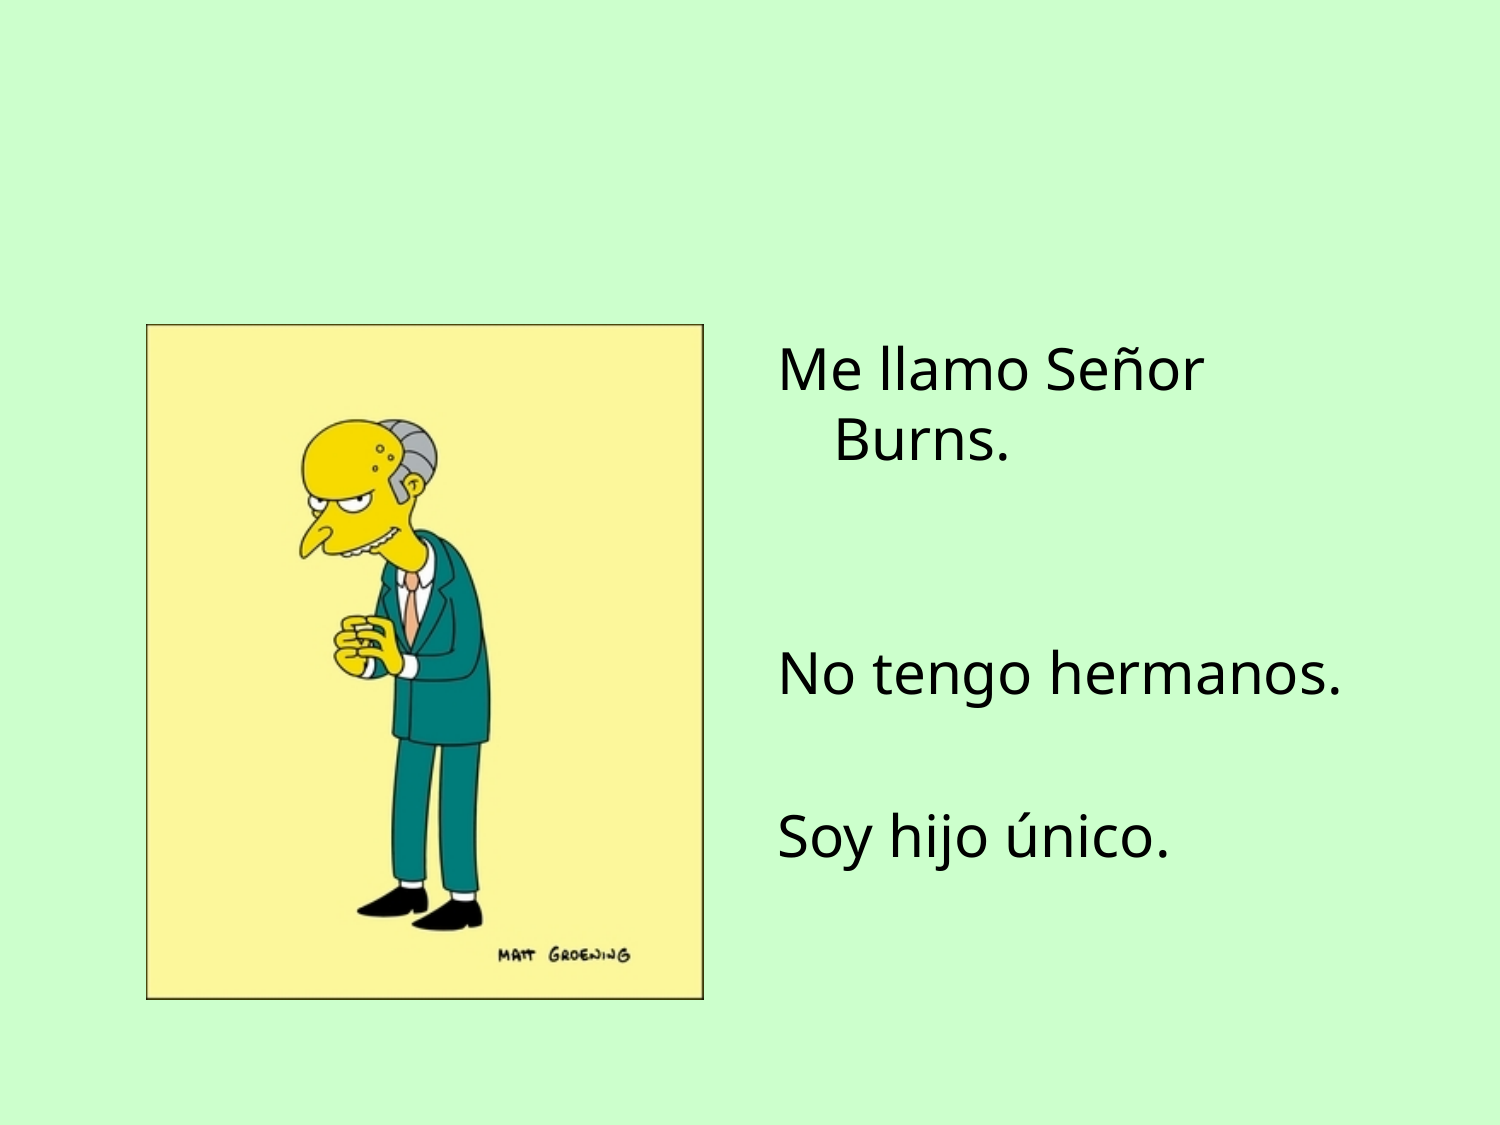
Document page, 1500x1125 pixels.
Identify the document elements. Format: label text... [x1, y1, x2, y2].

list Me llamo Señor Burns. No tengo hermanos. Soy hijo único. [762, 324, 1388, 1001]
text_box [146, 324, 704, 1001]
